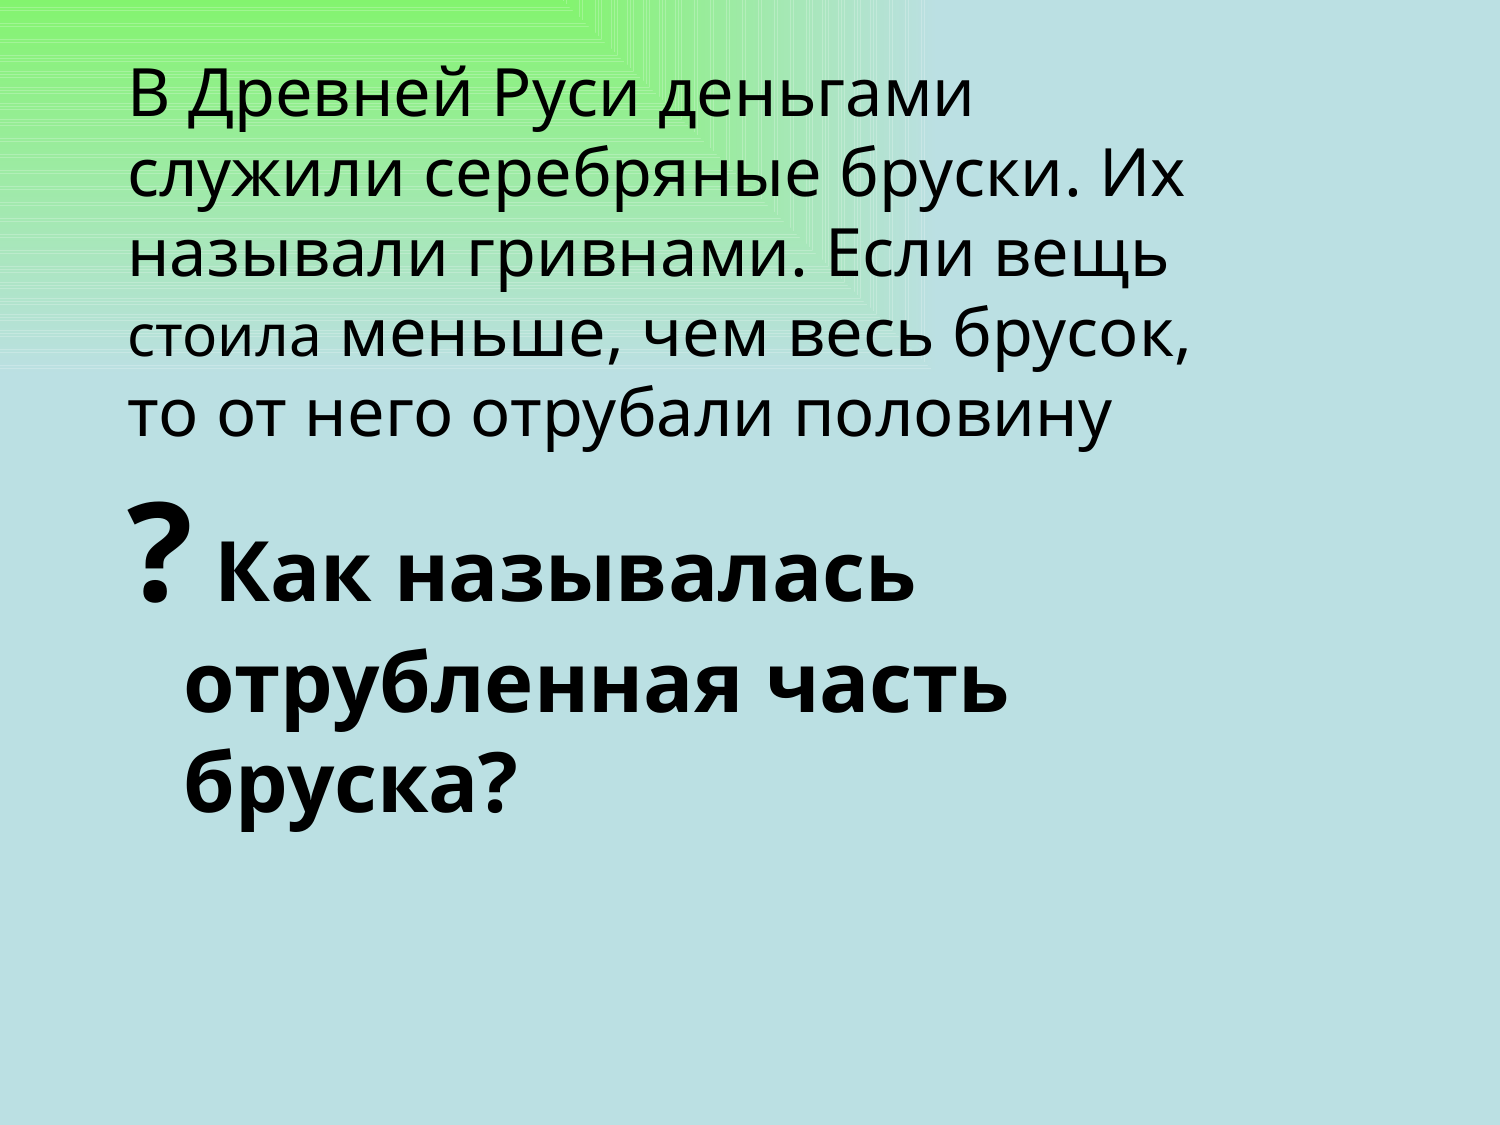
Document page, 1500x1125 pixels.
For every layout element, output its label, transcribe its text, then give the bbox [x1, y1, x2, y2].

list ? Как называлась отрубленная часть бруска? [112, 455, 1376, 901]
title В Древней Руси деньгами служили серебряные бруски. Их называли гривнами. Если вещь стоила меньше, чем весь брусок, то от него отрубали половину [112, 77, 1240, 422]
